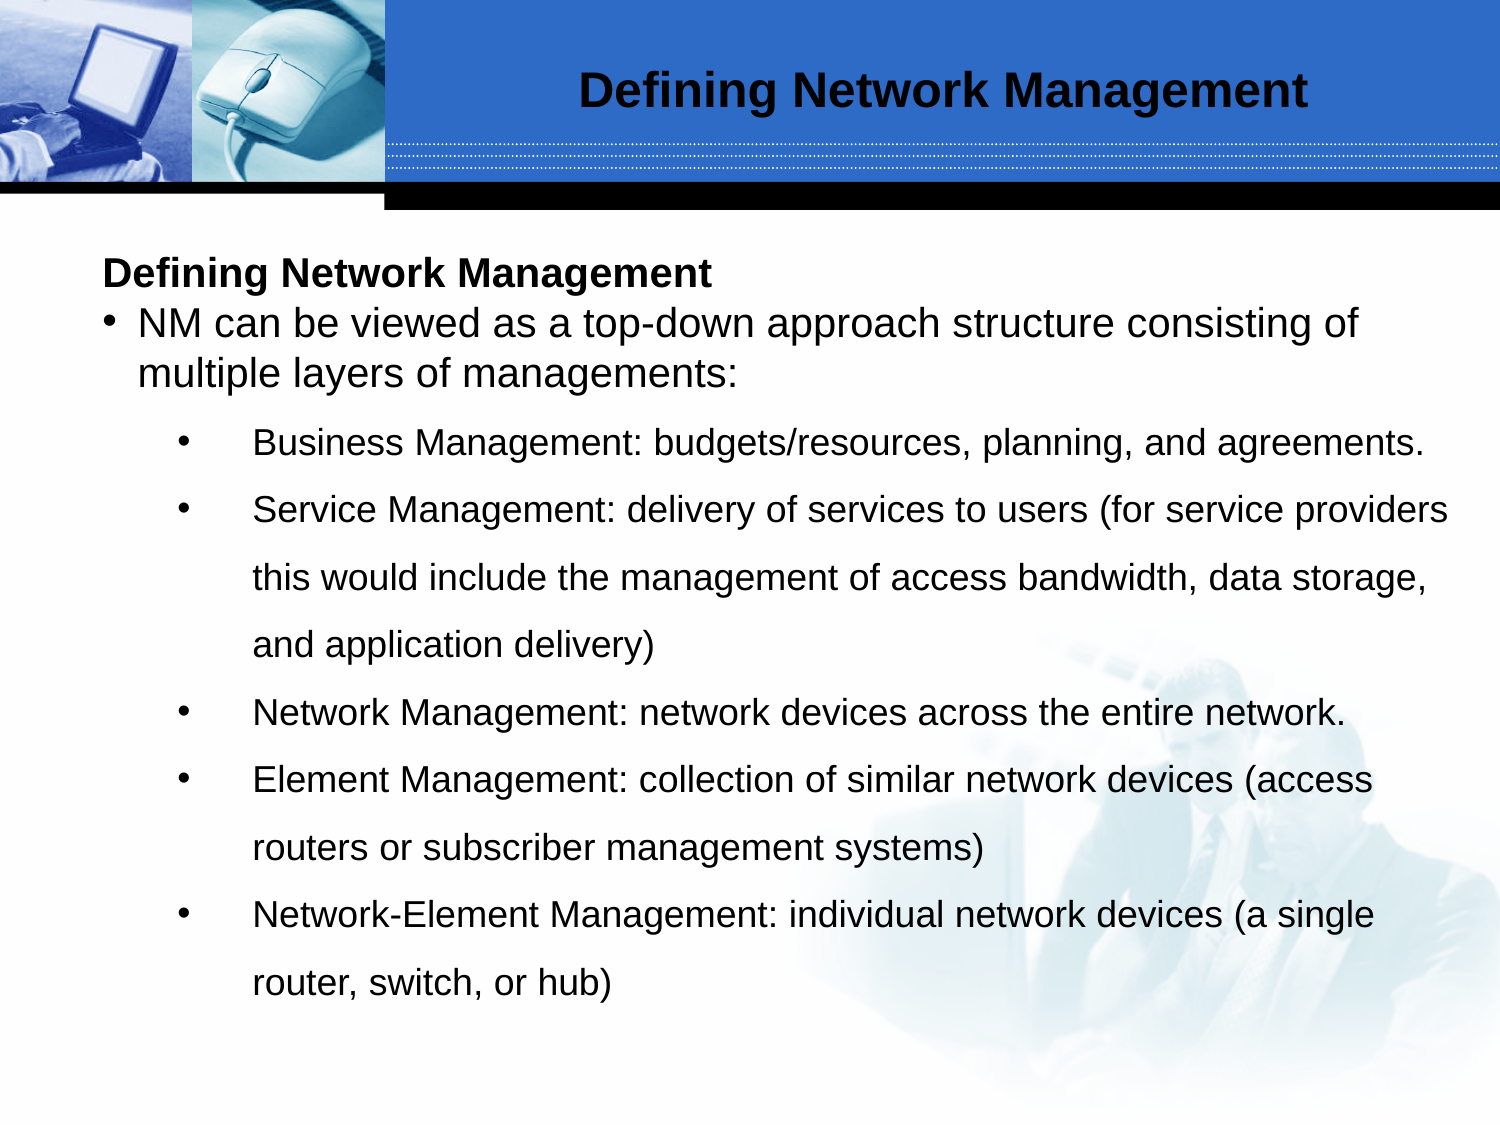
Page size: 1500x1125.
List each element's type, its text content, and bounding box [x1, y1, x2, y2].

text_box Defining Network Management NM can be viewed as a top-down approach structure consisting of multiple layers of managements: Business Management: budgets/resources, planning, and agreements. Service Management: delivery of services to users (for service providers this would include the management of access bandwidth, data storage, and application delivery) Network Management: network devices across the entire network. Element Management: collection of similar network devices (access routers or subscriber management systems) Network-Element Management: individual network devices (a single router, switch, or hub) [87, 237, 1500, 1011]
title Defining Network Management [312, 50, 1500, 237]
picture [0, 0, 385, 181]
picture [0, 194, 1500, 1125]
